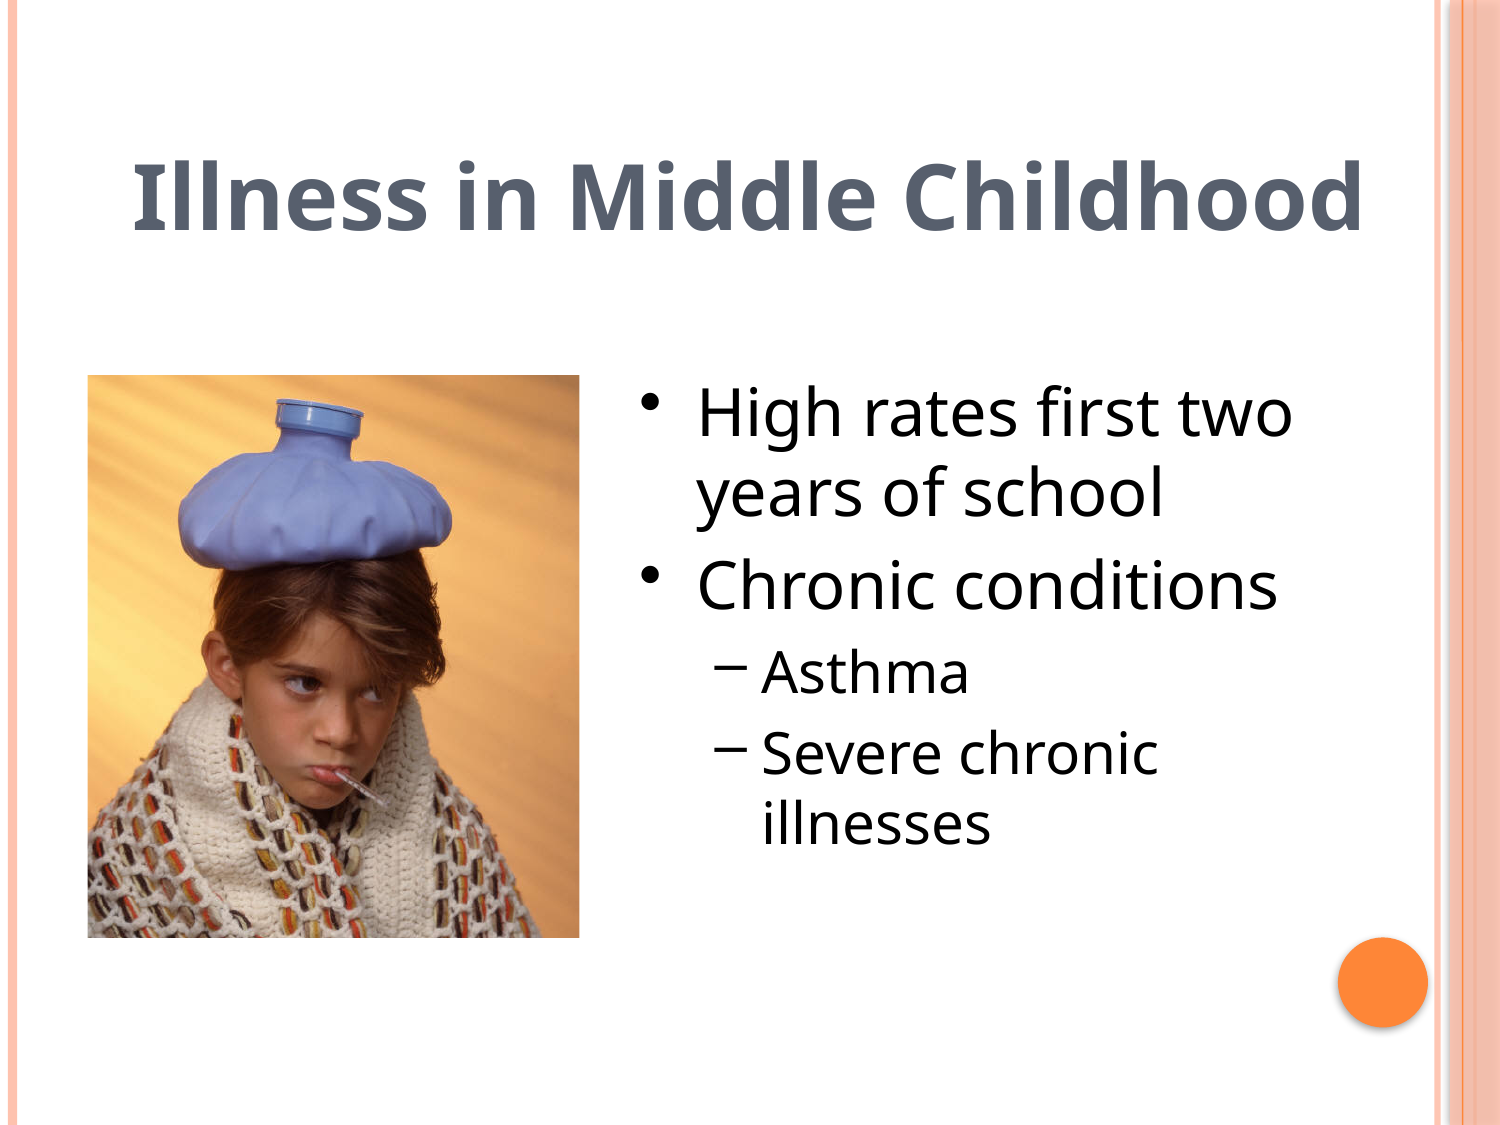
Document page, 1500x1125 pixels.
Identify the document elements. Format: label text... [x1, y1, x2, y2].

text_box High rates first two years of school Chronic conditions Asthma Severe chronic illnesses [624, 362, 1388, 1000]
picture [86, 374, 580, 938]
text_box Illness in Middle Childhood [112, 99, 1388, 288]
